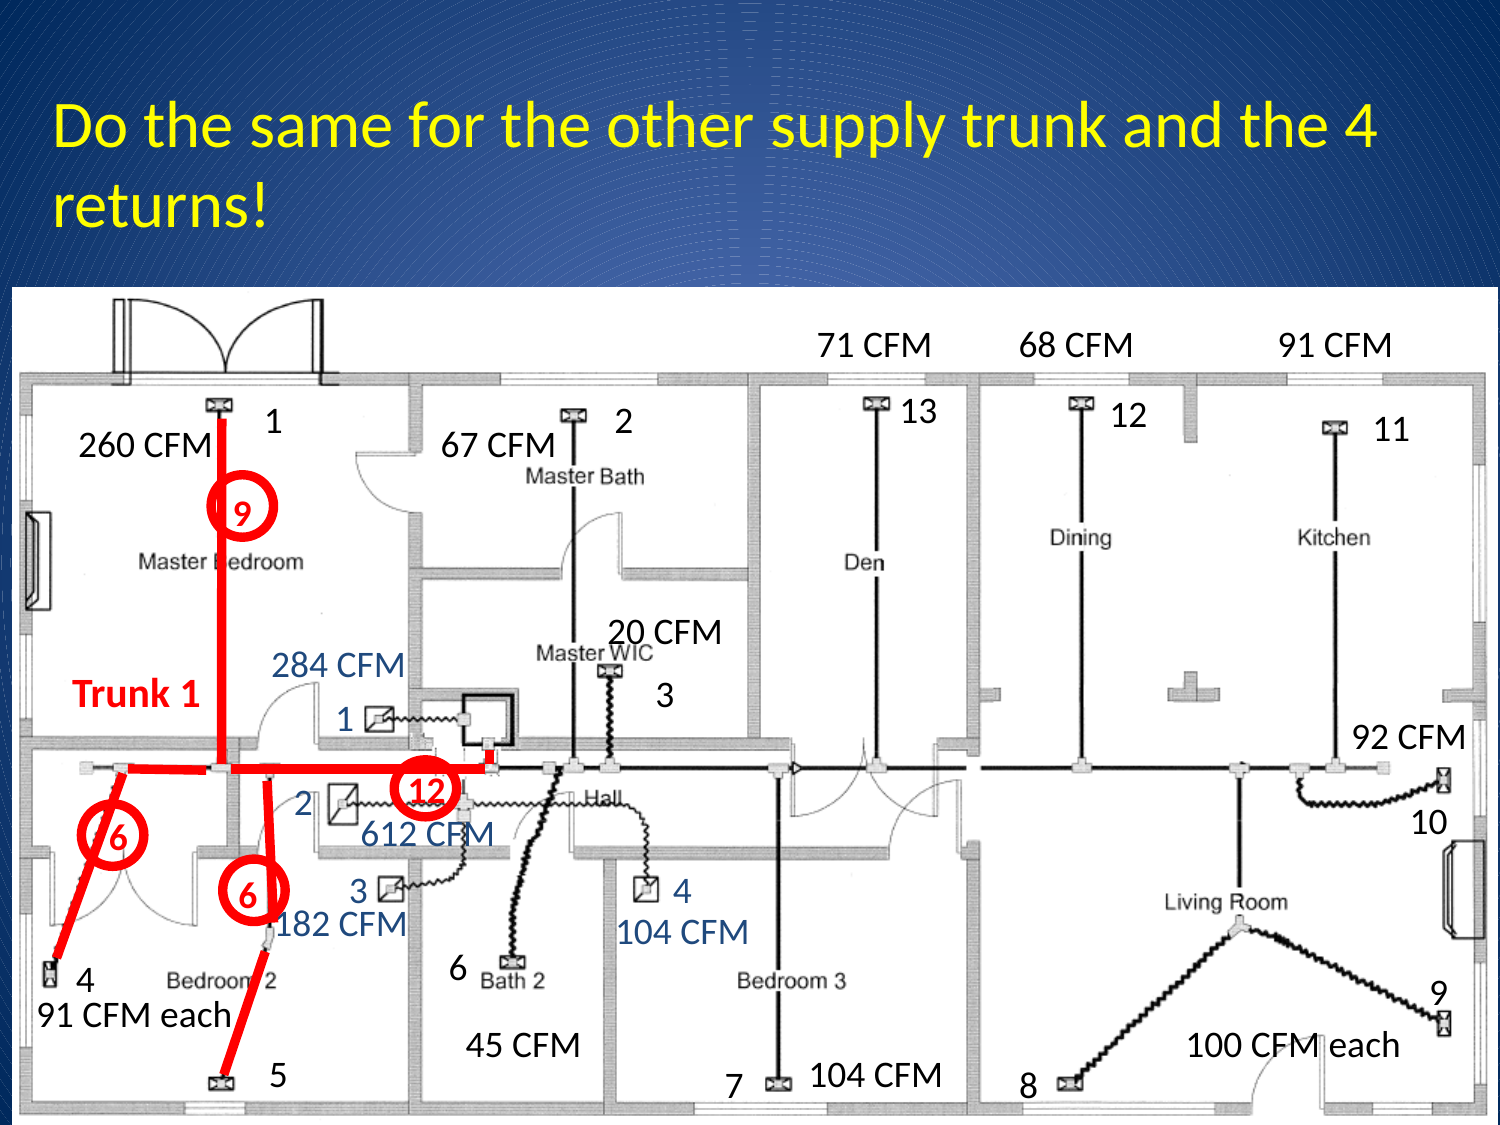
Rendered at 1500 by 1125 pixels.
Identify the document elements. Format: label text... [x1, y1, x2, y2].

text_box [223, 951, 266, 1075]
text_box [266, 780, 274, 923]
text_box Do the same for the other supply trunk and the 4 returns! [37, 73, 1410, 248]
picture [12, 287, 1499, 1125]
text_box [56, 773, 124, 959]
